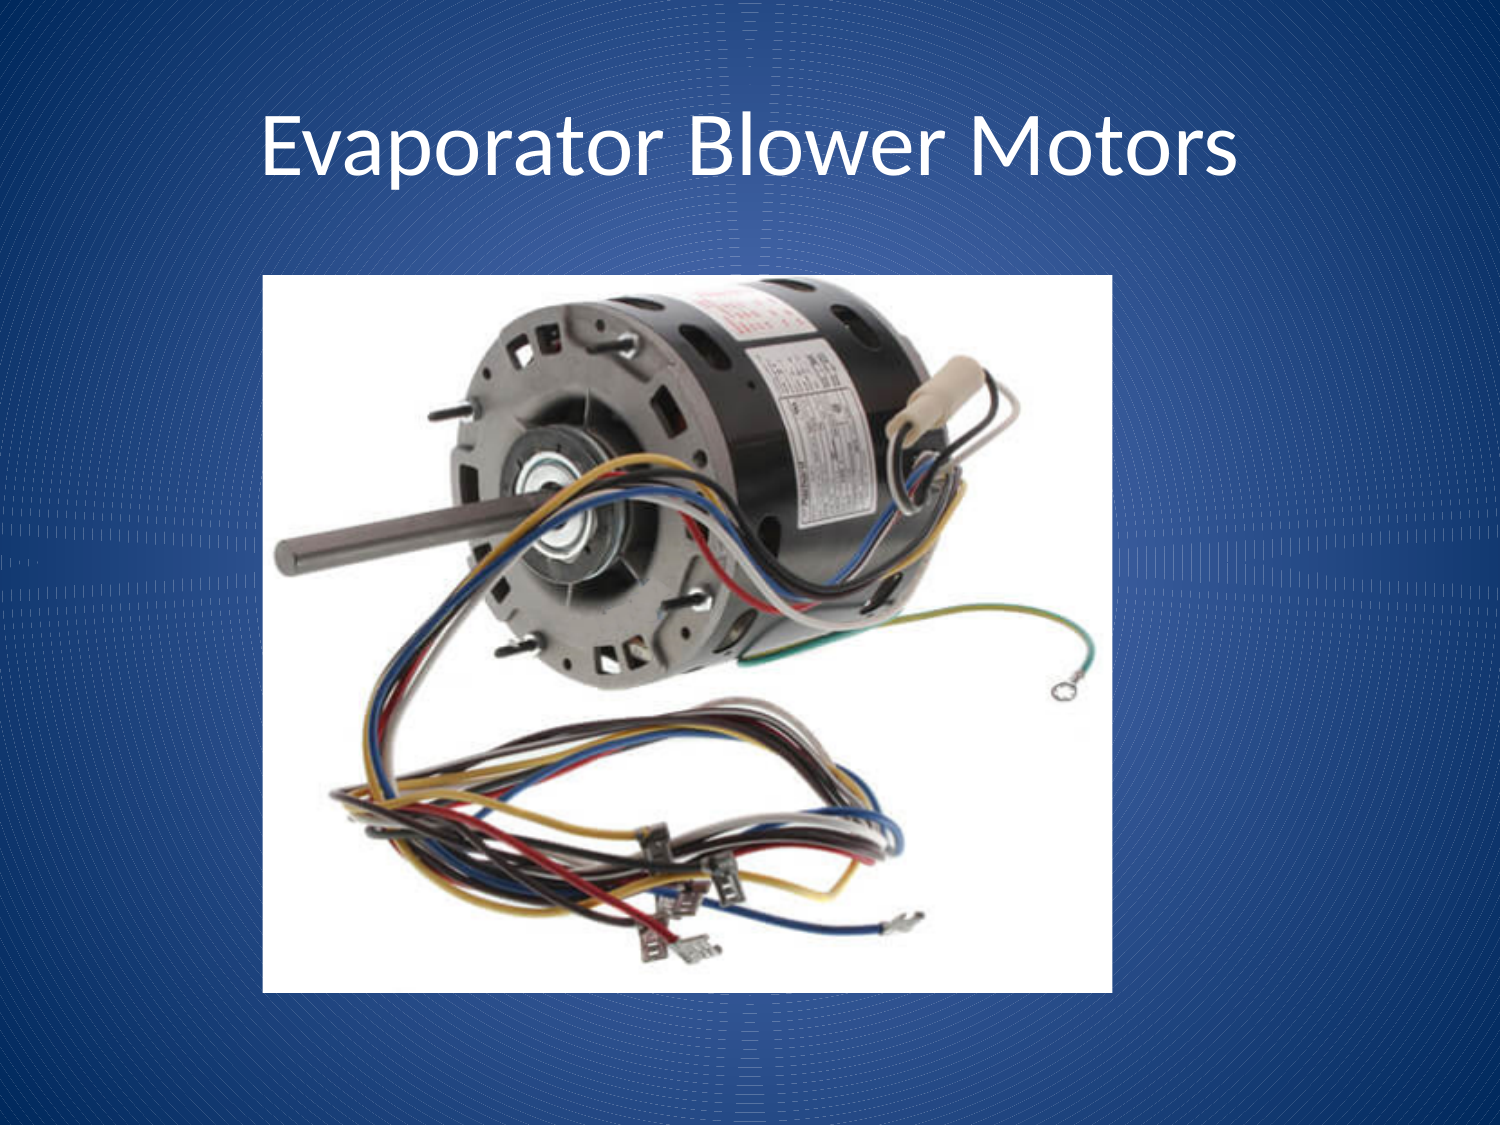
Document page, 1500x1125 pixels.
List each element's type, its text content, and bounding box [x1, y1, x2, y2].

title Evaporator Blower Motors [75, 45, 1425, 233]
picture [262, 274, 1113, 1001]
